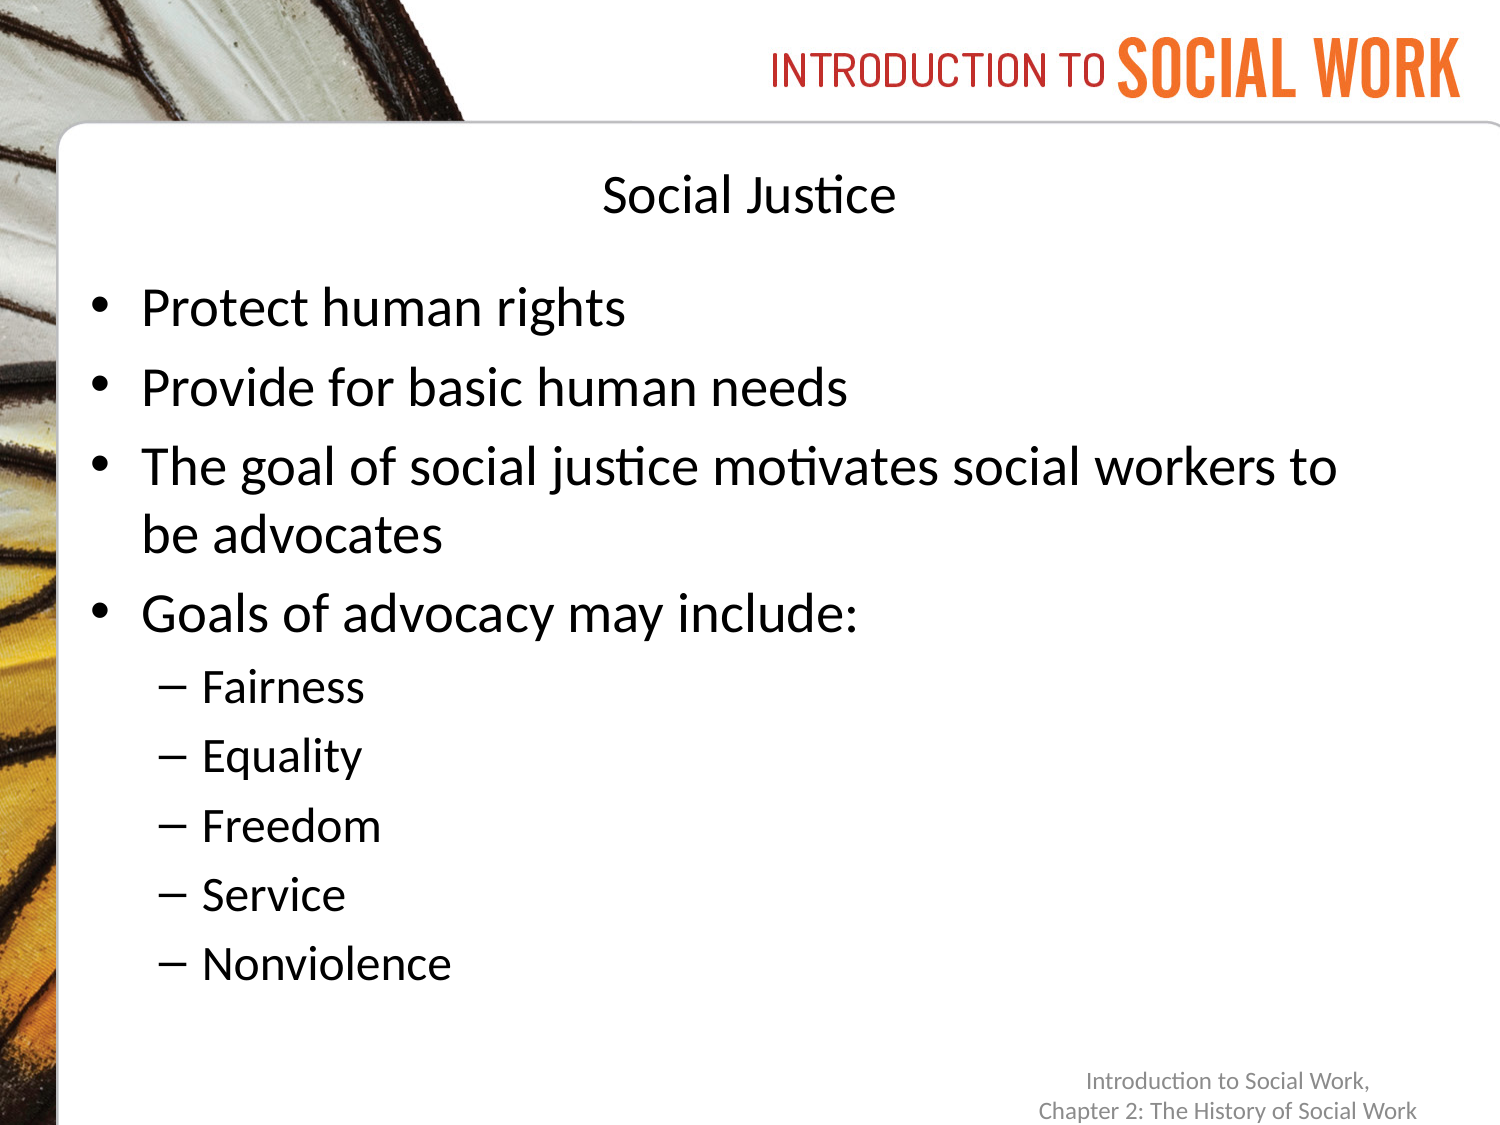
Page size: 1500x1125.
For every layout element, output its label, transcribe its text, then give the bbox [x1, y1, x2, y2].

footer Introduction to Social Work, Chapter 2: The History of Social Work [987, 1065, 1475, 1125]
title Social Justice [75, 149, 1425, 233]
list Protect human rights Provide for basic human needs The goal of social justice motivates social workers to be advocates Goals of advocacy may include: Fairness Equality Freedom Service Nonviolence [75, 262, 1425, 1005]
picture [0, 0, 1500, 1125]
